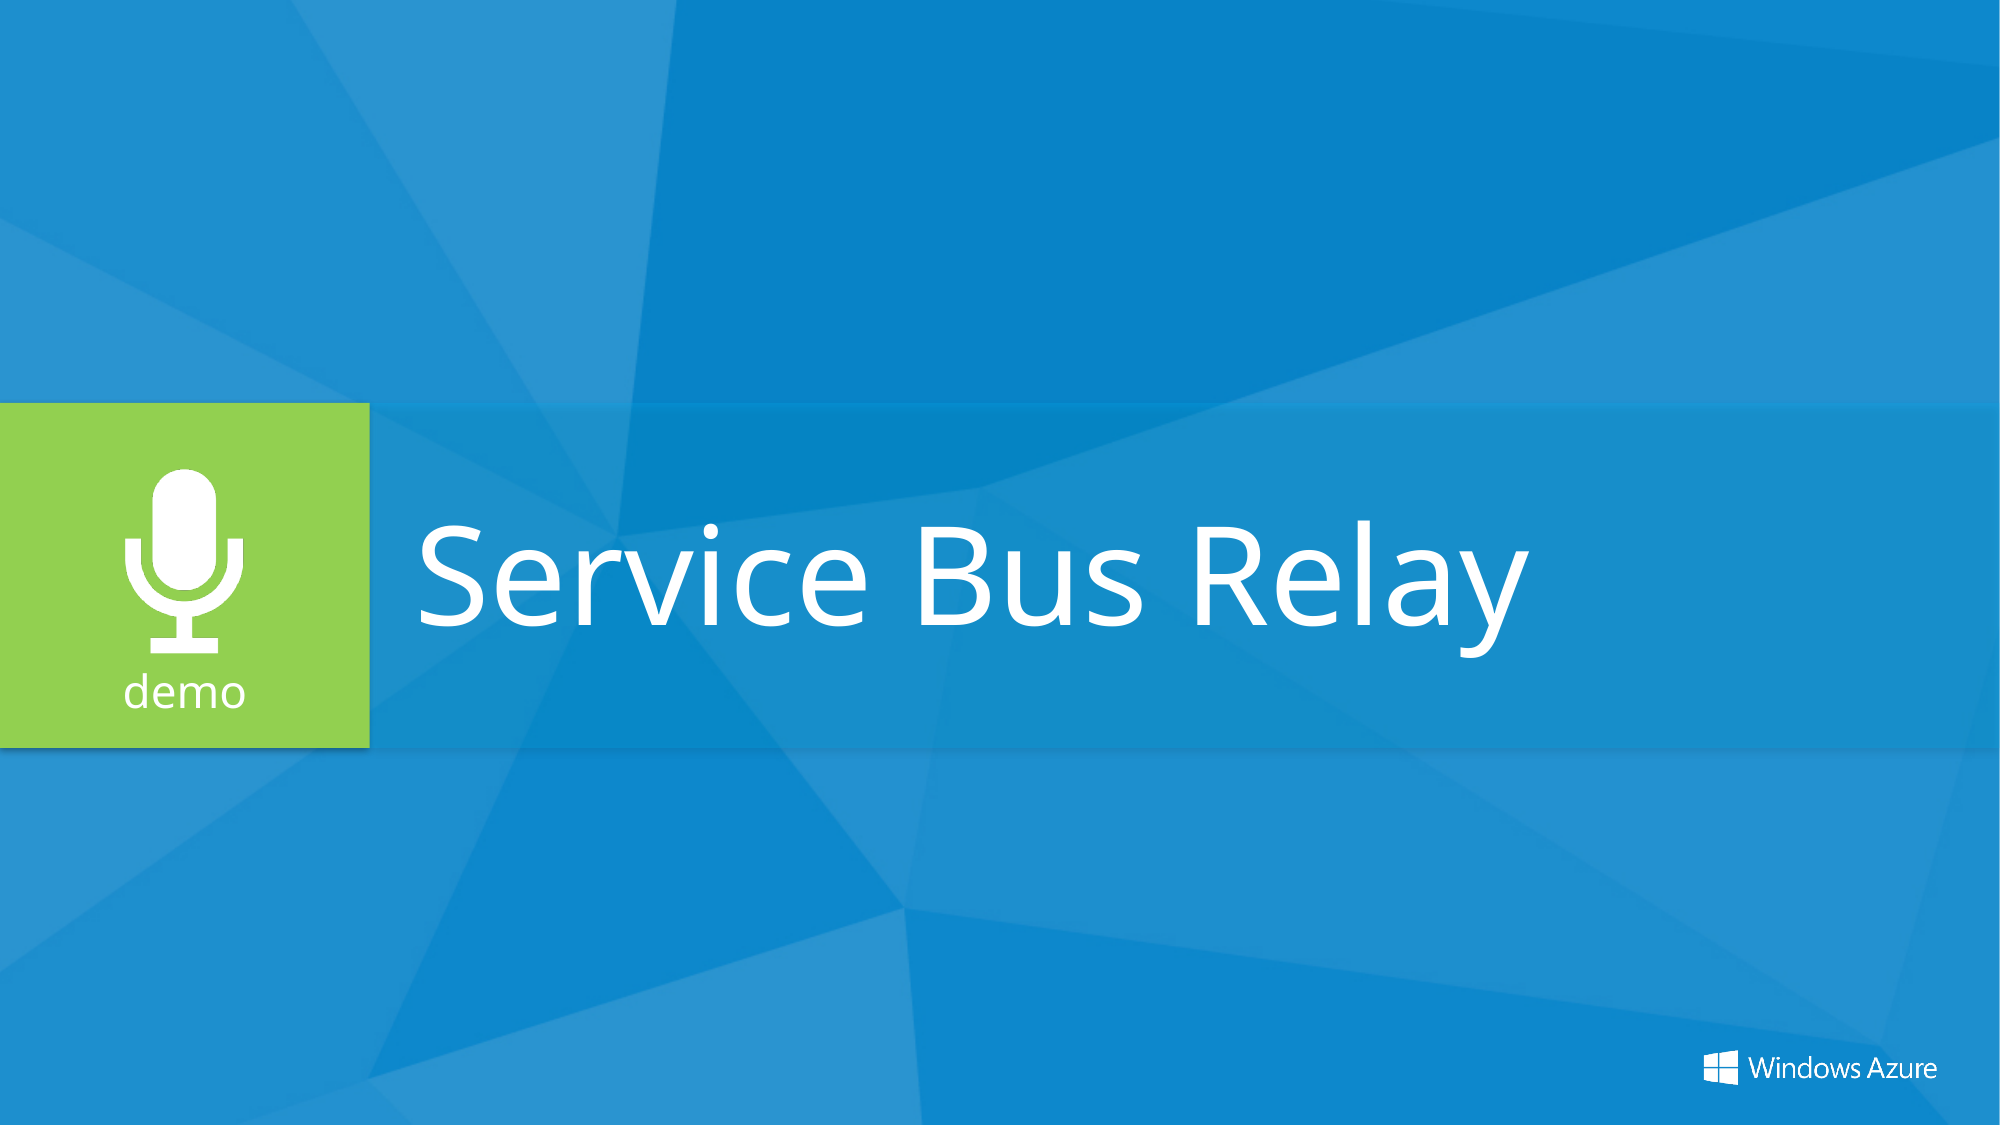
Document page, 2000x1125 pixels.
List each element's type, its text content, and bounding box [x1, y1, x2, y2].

picture [0, 0, 2000, 1125]
picture [90, 467, 278, 655]
text_box Service Bus Relay [399, 481, 1546, 661]
